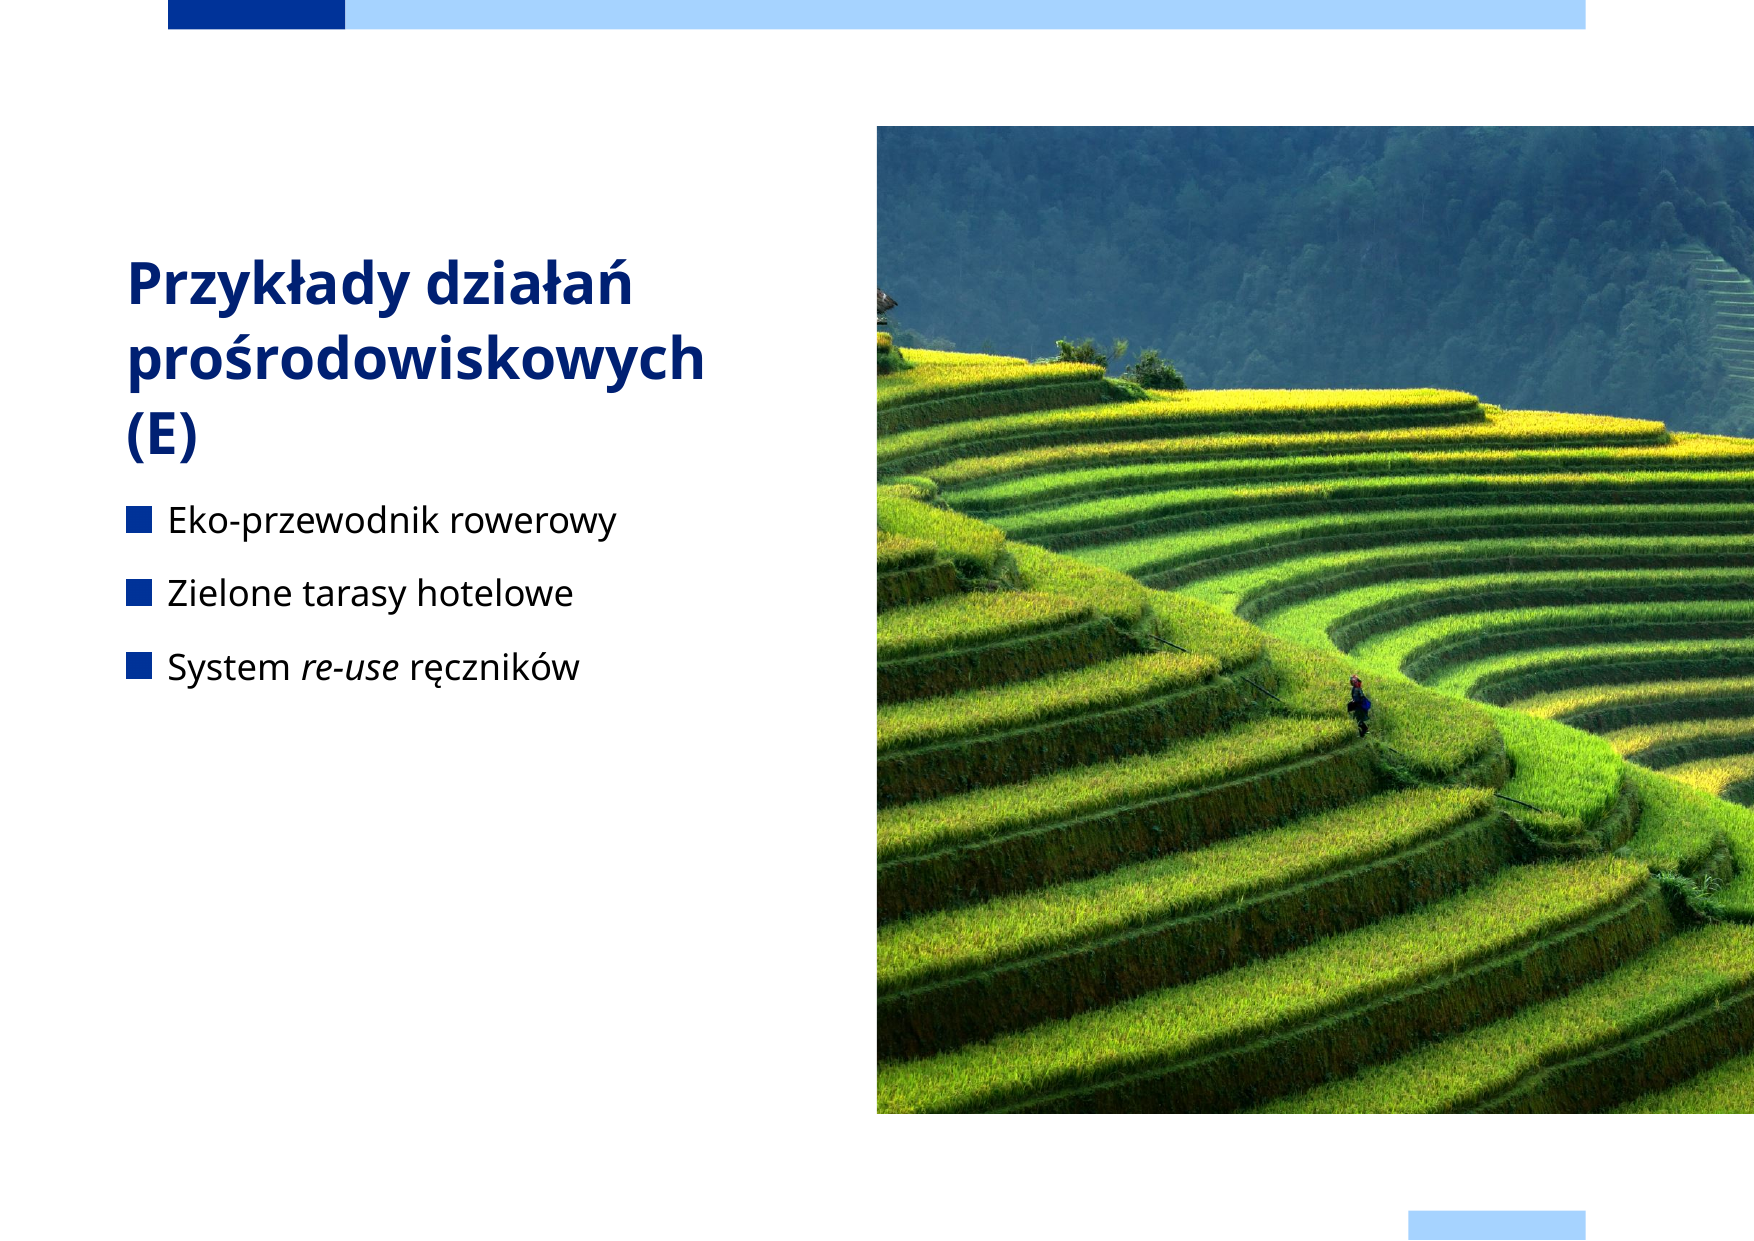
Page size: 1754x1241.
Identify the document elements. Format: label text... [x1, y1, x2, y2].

list Eko-przewodnik rowerowy Zielone tarasy hotelowe System re-use ręczników [126, 491, 753, 988]
picture [126, 579, 152, 606]
picture [126, 652, 152, 679]
picture [126, 506, 152, 533]
title Przykłady działań prośrodowiskowych (E) [126, 233, 753, 466]
picture [876, 126, 1754, 1114]
